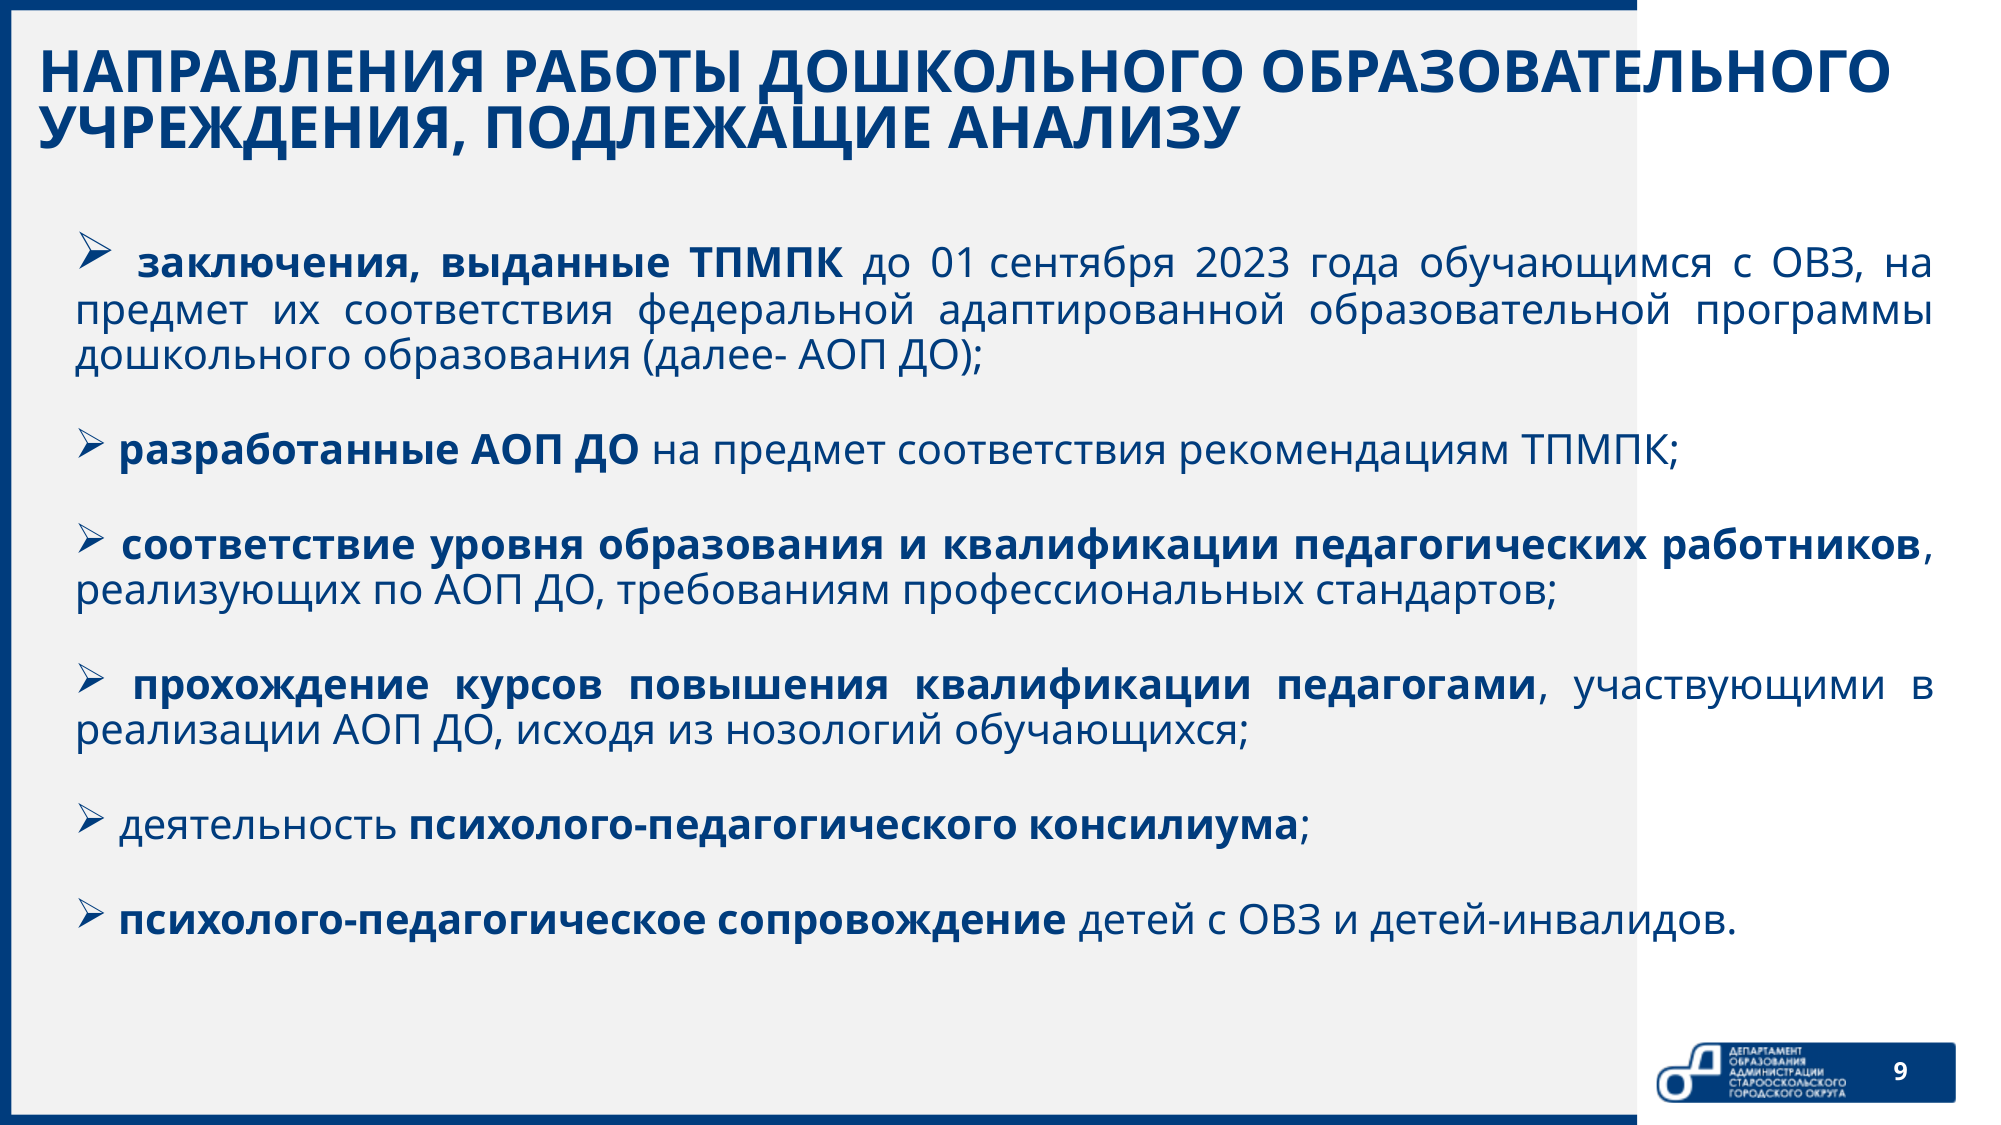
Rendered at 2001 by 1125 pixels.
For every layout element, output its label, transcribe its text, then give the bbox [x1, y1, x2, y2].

text_box Направления работы дошкольного образовательного учреждения, подлежащие анализу [38, 26, 1971, 180]
slide_number 9 [1877, 1050, 1924, 1096]
picture [1657, 1043, 1955, 1102]
text_box заключения, выданные ТПМПК до 01 сентября 2023 года обучающимся с ОВЗ, на предмет их соответствия федеральной адаптированной образовательной программы дошкольного образования (далее- АОП ДО); разработанные АОП ДО на предмет соответствия рекомендациям ТПМПК; соответствие уровня образования и квалификации педагогических работников, реализующих по АОП ДО, требованиям профессиональных стандартов; прохождение курсов повышения квалификации педагогами, участвующими в реализации АОП ДО, исходя из нозологий обучающихся; деятельность психолого-педагогического консилиума; психолого-педагогическое сопровождение детей с ОВЗ и детей-инвалидов. [59, 224, 1950, 952]
